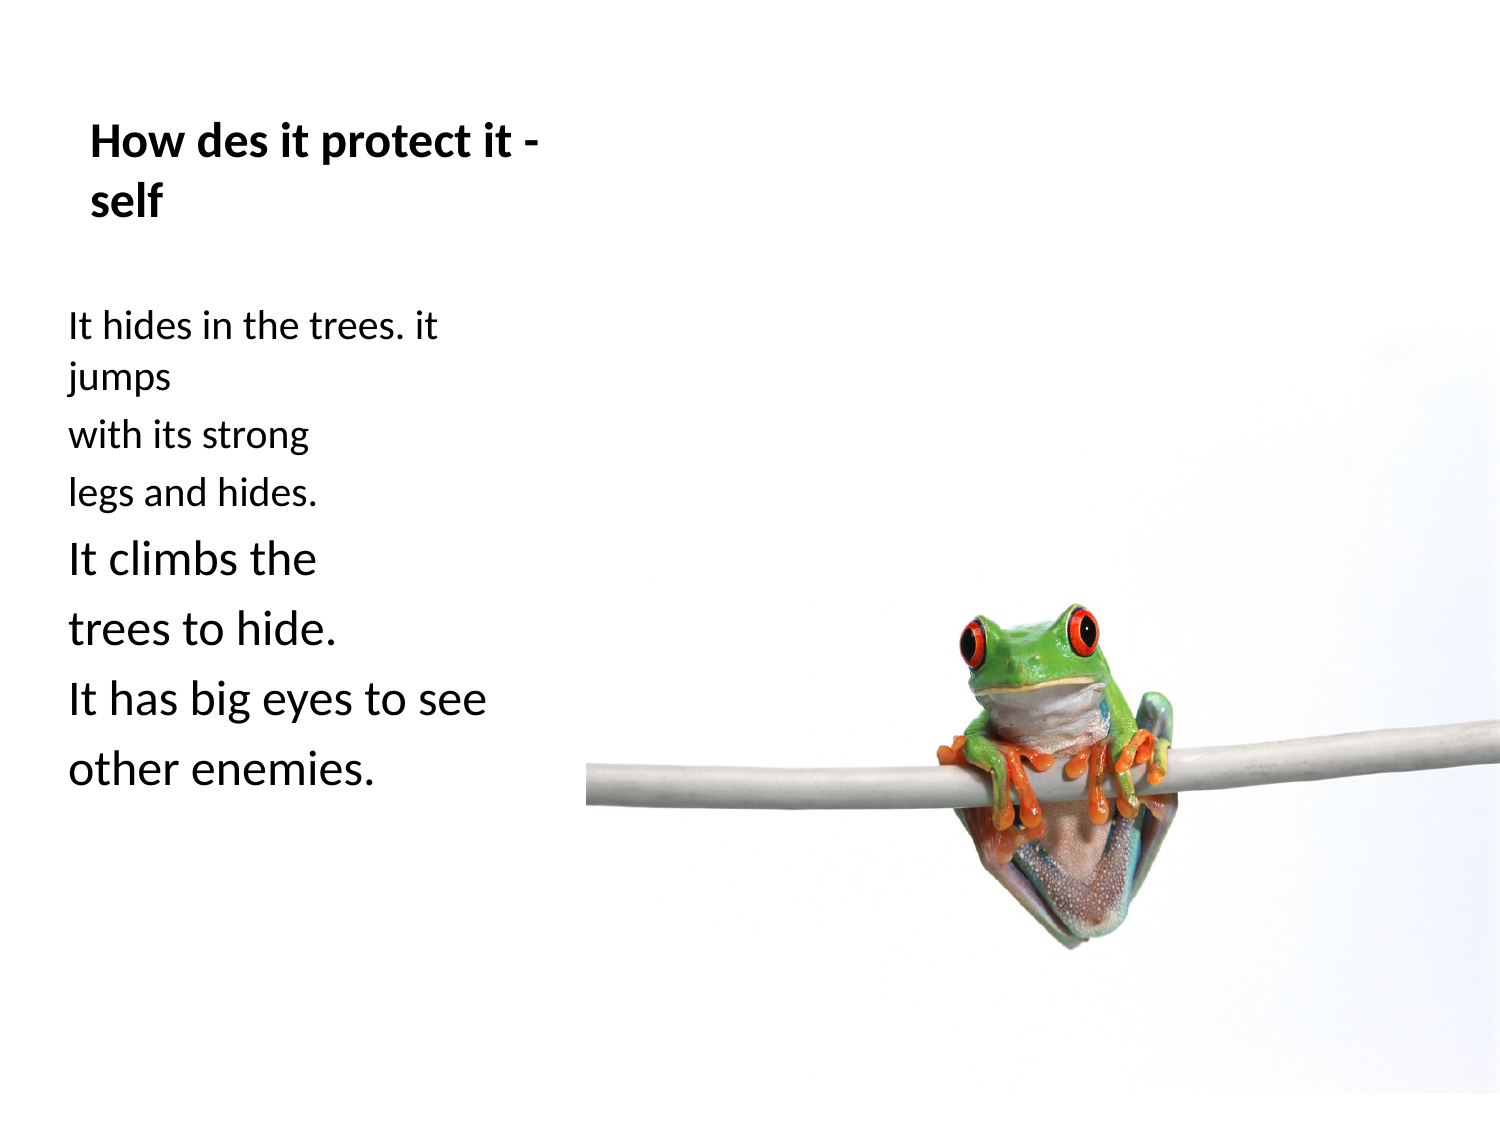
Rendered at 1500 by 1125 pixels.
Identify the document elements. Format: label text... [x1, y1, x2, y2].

list It hides in the trees. it jumps with its strong legs and hides. It climbs the trees to hide. It has big eyes to see other enemies. [53, 290, 547, 1061]
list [586, 326, 1500, 1095]
title How des it protect it -self [75, 44, 569, 236]
